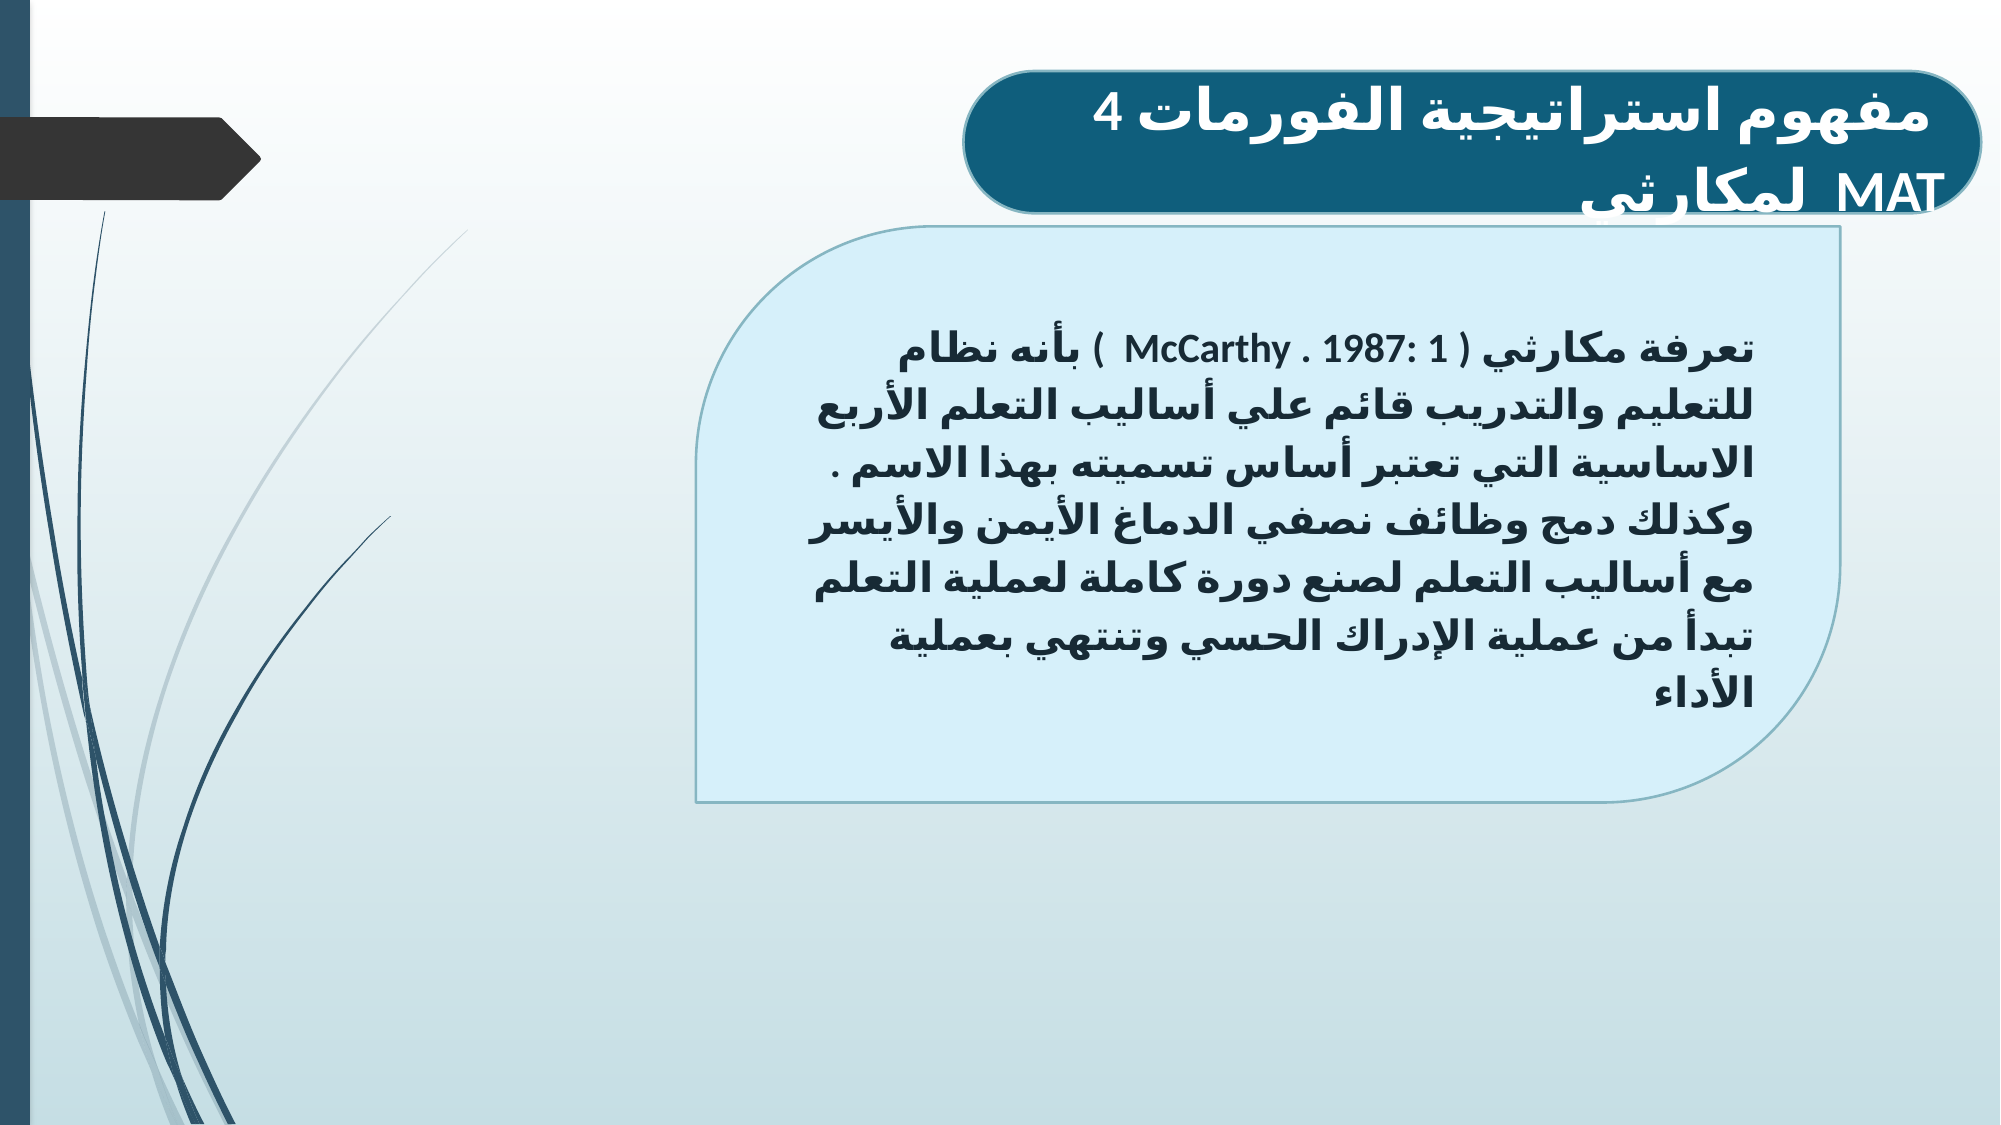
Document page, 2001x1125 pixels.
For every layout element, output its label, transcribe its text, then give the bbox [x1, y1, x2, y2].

text_box مفهوم استراتيجية الفورمات 4 MAT لمكارثي [962, 69, 1983, 215]
text_box تعرفة مكارثي ( McCarthy . 1987: 1 ) بأنه نظام للتعليم والتدريب قائم علي أساليب التعلم الأربع الاساسية التي تعتبر أساس تسميته بهذا الاسم . وكذلك دمج وظائف نصفي الدماغ الأيمن والأيسر مع أساليب التعلم لصنع دورة كاملة لعملية التعلم تبدأ من عملية الإدراك الحسي وتنتهي بعملية الأداء [694, 225, 1842, 804]
